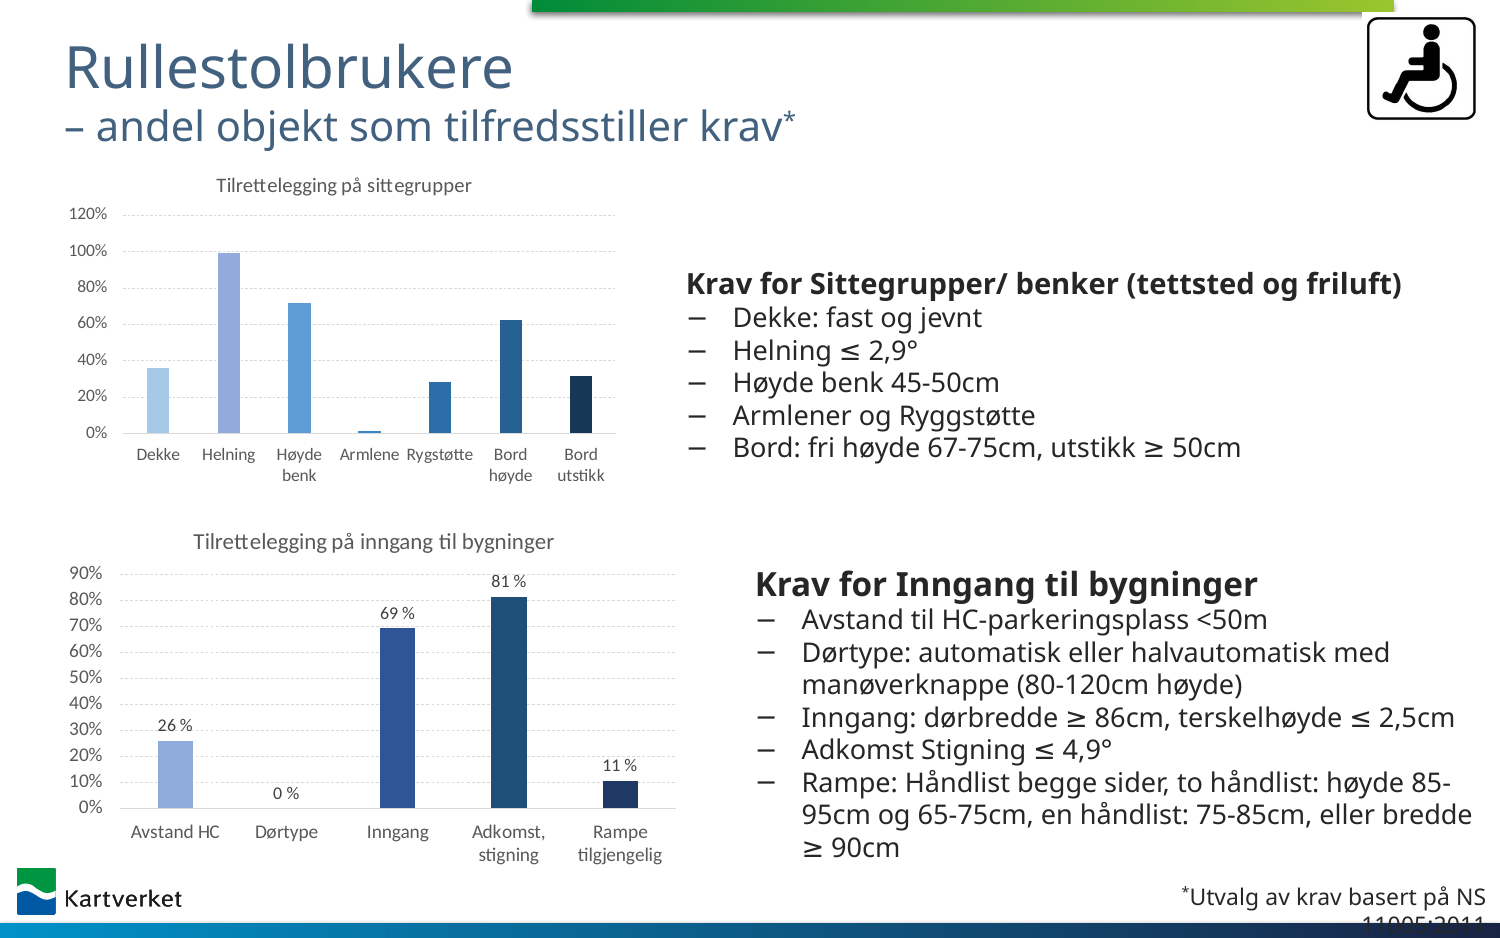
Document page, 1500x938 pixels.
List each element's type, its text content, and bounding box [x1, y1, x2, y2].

picture [62, 166, 626, 492]
text_box Krav for Inngang til bygninger Avstand til HC-parkeringsplass <50m Dørtype: automatisk eller halvautomatisk med manøverknappe (80-120cm høyde) Inngang: dørbredde ≥ 86cm, terskelhøyde ≤ 2,5cm Adkomst Stigning ≤ 4,9° Rampe: Håndlist begge sider, to håndlist: høyde 85-95cm og 65-75cm, en håndlist: 75-85cm, eller bredde ≥ 90cm [740, 555, 1491, 870]
text_box *Utvalg av krav basert på NS 11005:2011 [1068, 873, 1500, 938]
text_box Rullestolbrukere – andel objekt som tilfredsstiller krav* [49, 25, 1431, 158]
picture [62, 520, 687, 874]
picture [1362, 12, 1481, 126]
text_box Krav for Sittegrupper/ benker (tettsted og friluft) Dekke: fast og jevnt Helning ≤ 2,9° Høyde benk 45-50cm Armlener og Ryggstøtte Bord: fri høyde 67-75cm, utstikk ≥ 50cm [670, 258, 1418, 471]
